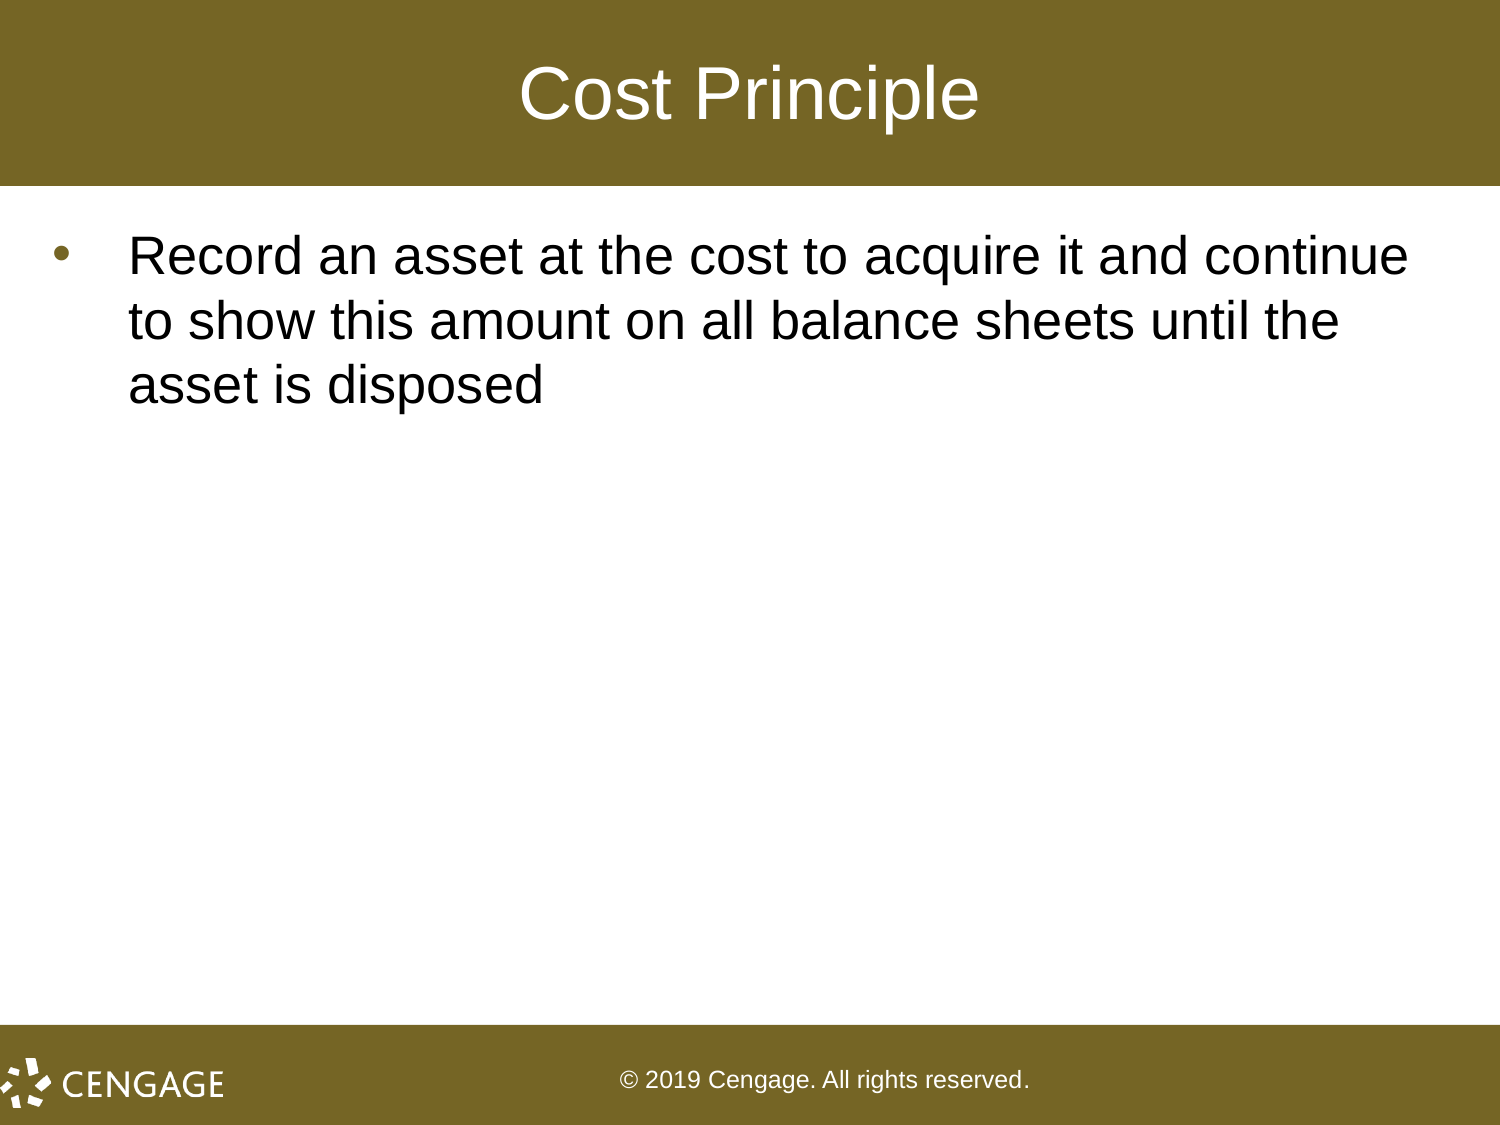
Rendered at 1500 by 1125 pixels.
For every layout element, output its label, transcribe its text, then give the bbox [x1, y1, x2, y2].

list Record an asset at the cost to acquire it and continue to show this amount on all balance sheets until the asset is disposed [37, 212, 1475, 1005]
title Cost Principle [7, 4, 1493, 175]
picture [0, 1058, 223, 1108]
